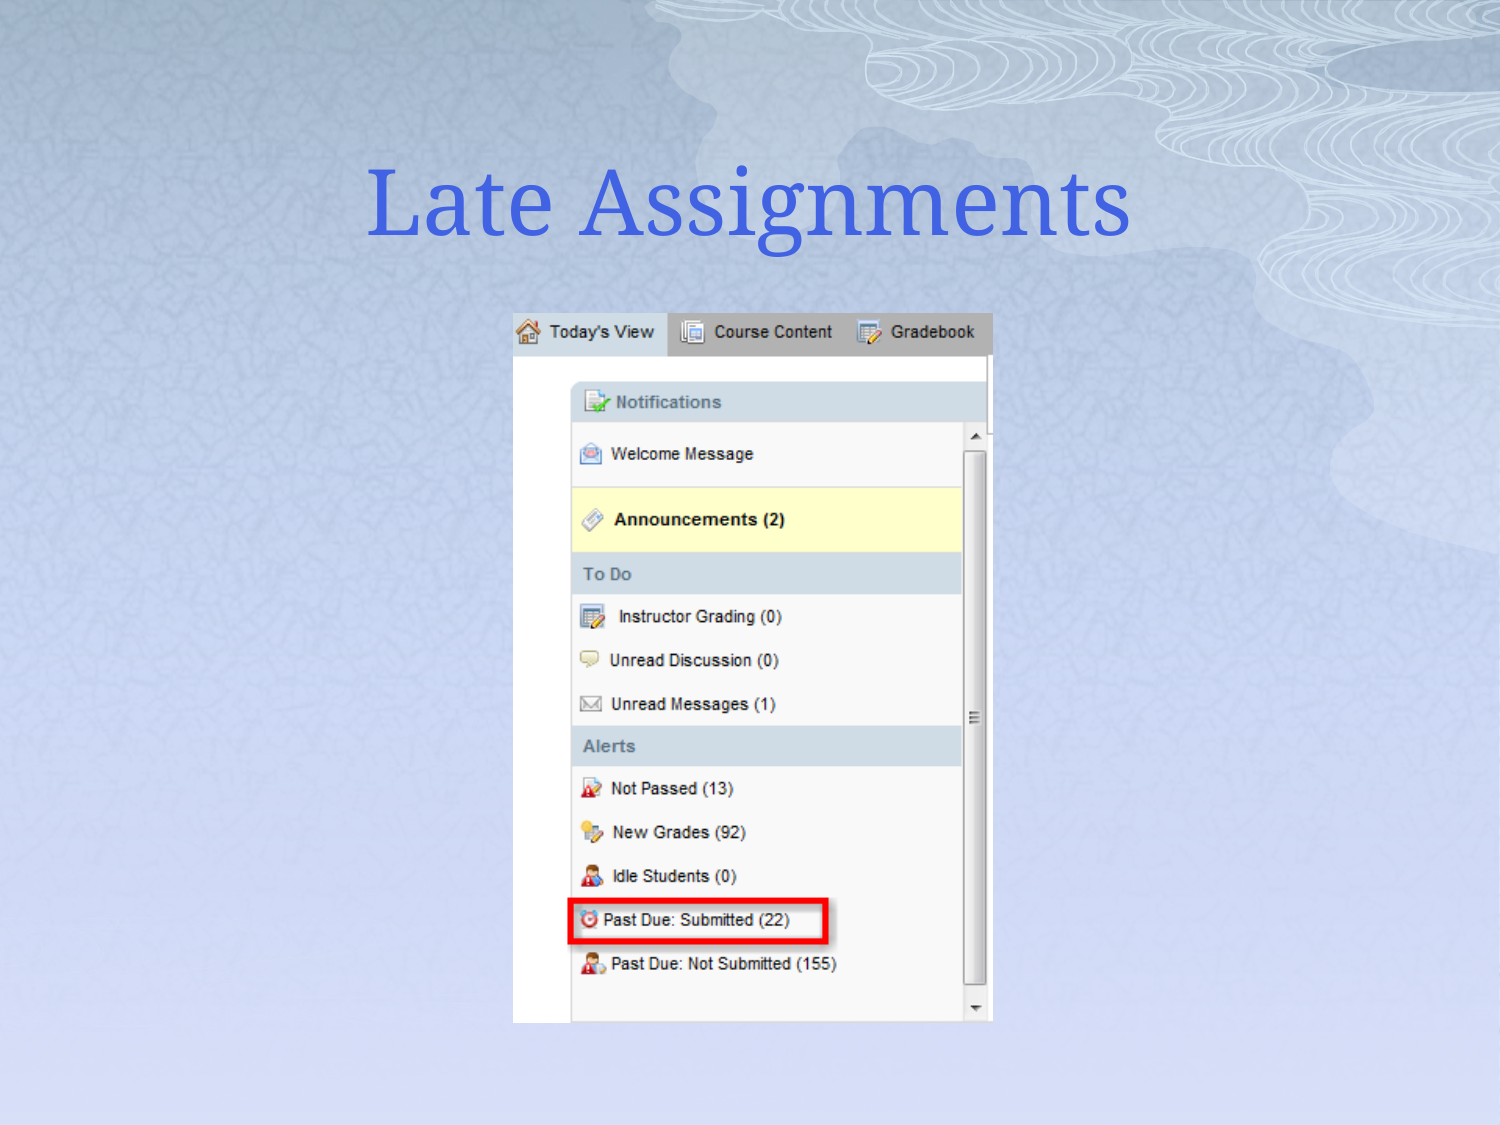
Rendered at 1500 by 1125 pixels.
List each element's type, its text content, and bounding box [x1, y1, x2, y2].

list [513, 313, 993, 1023]
title Late Assignments [75, 105, 1425, 293]
